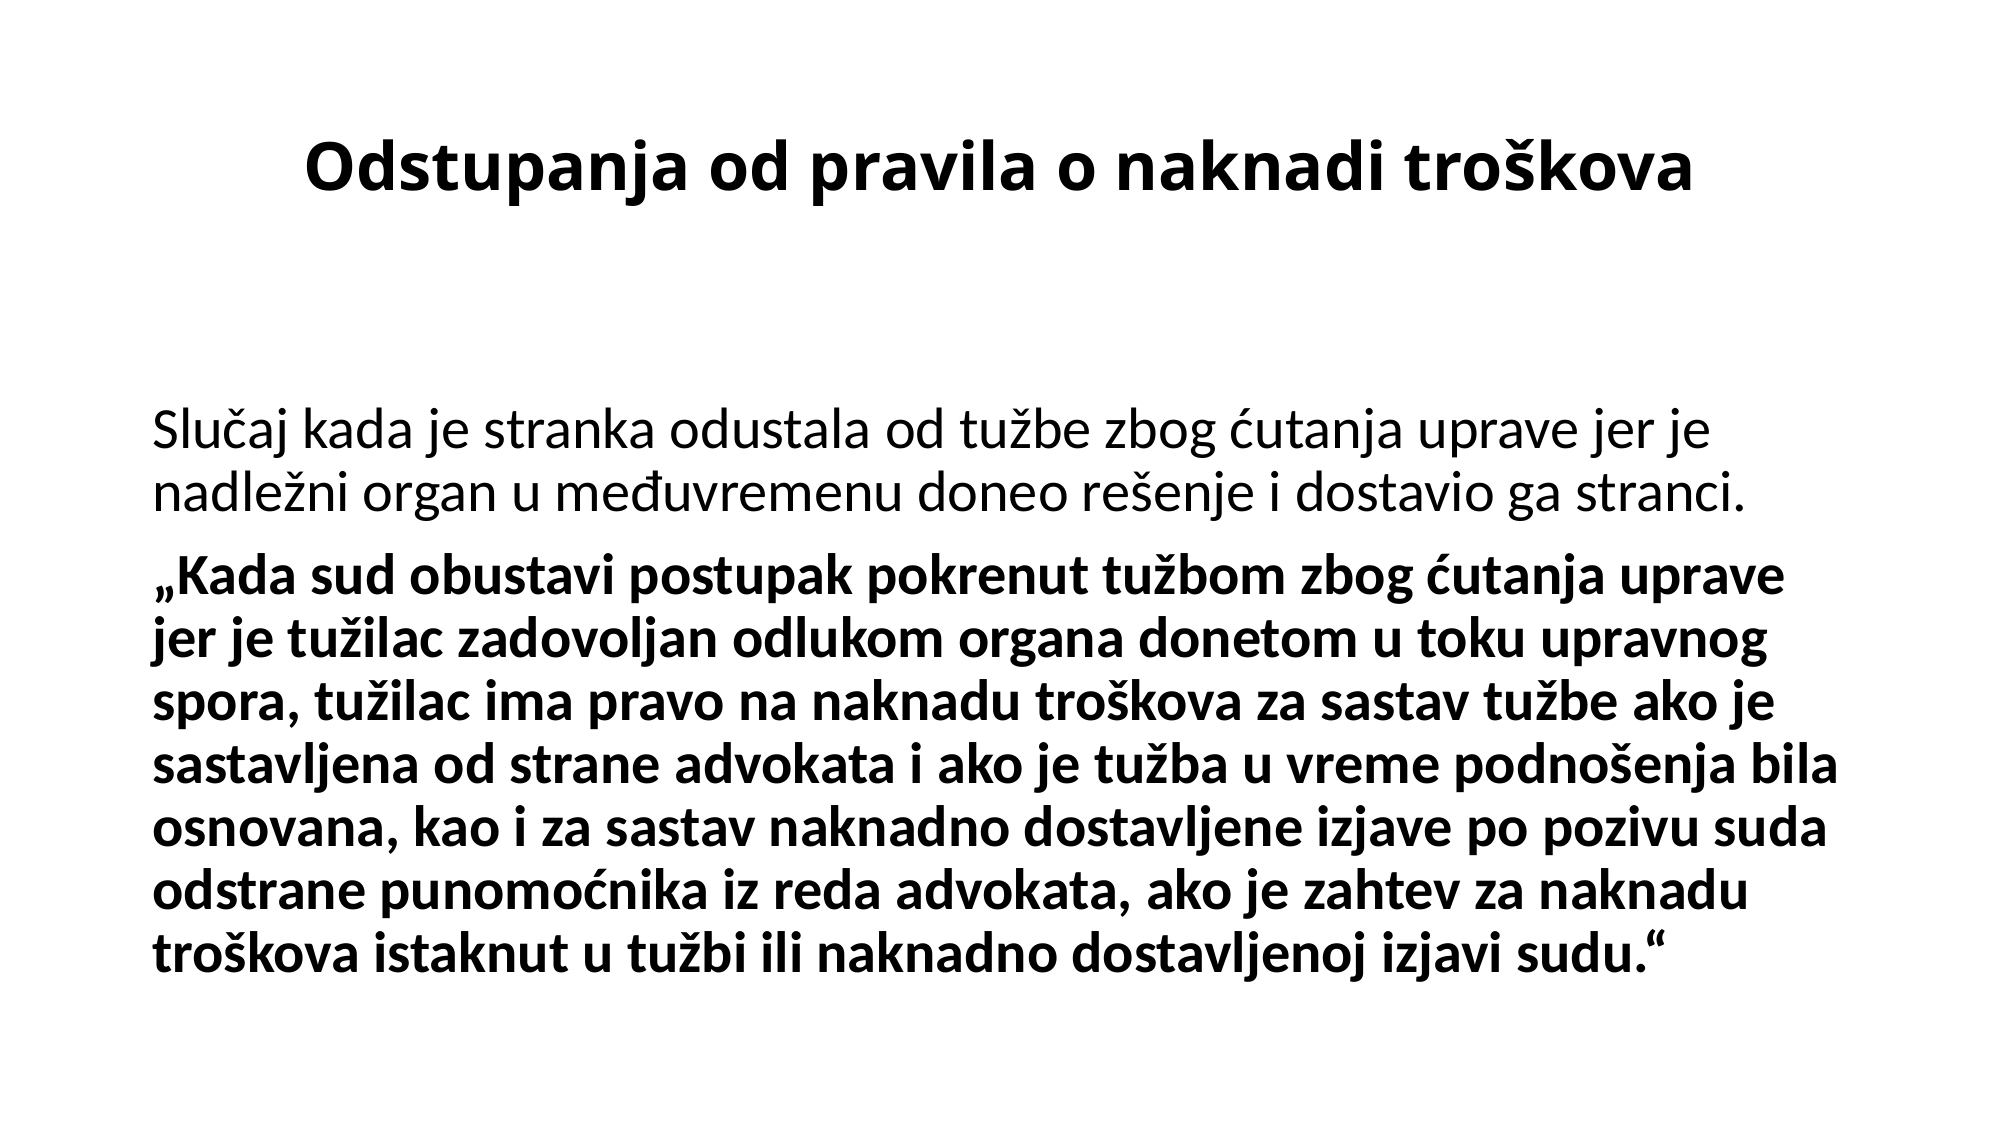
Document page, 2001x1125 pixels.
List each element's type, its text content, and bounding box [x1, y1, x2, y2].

list Slučaj kada je stranka odustala od tužbe zbog ćutanja uprave jer je nadležni organ u međuvremenu doneo rešenje i dostavio ga stranci. „Kada sud obustavi postupak pokrenut tužbom zbog ćutanja uprave jer je tužilac zadovoljan odlukom organa donetom u toku upravnog spora, tužilac ima pravo na naknadu troškova za sastav tužbe ako je sastavljena od strane advokata i ako je tužba u vreme podnošenja bila osnovana, kao i za sastav naknadno dostavljene izjave po pozivu suda odstrane punomoćnika iz reda advokata, ako je zahtev za naknadu troškova istaknut u tužbi ili naknadno dostavljenoj izjavi sudu.“ [137, 299, 1863, 1014]
title Odstupanja od pravila o naknadi troškova [137, 59, 1863, 278]
